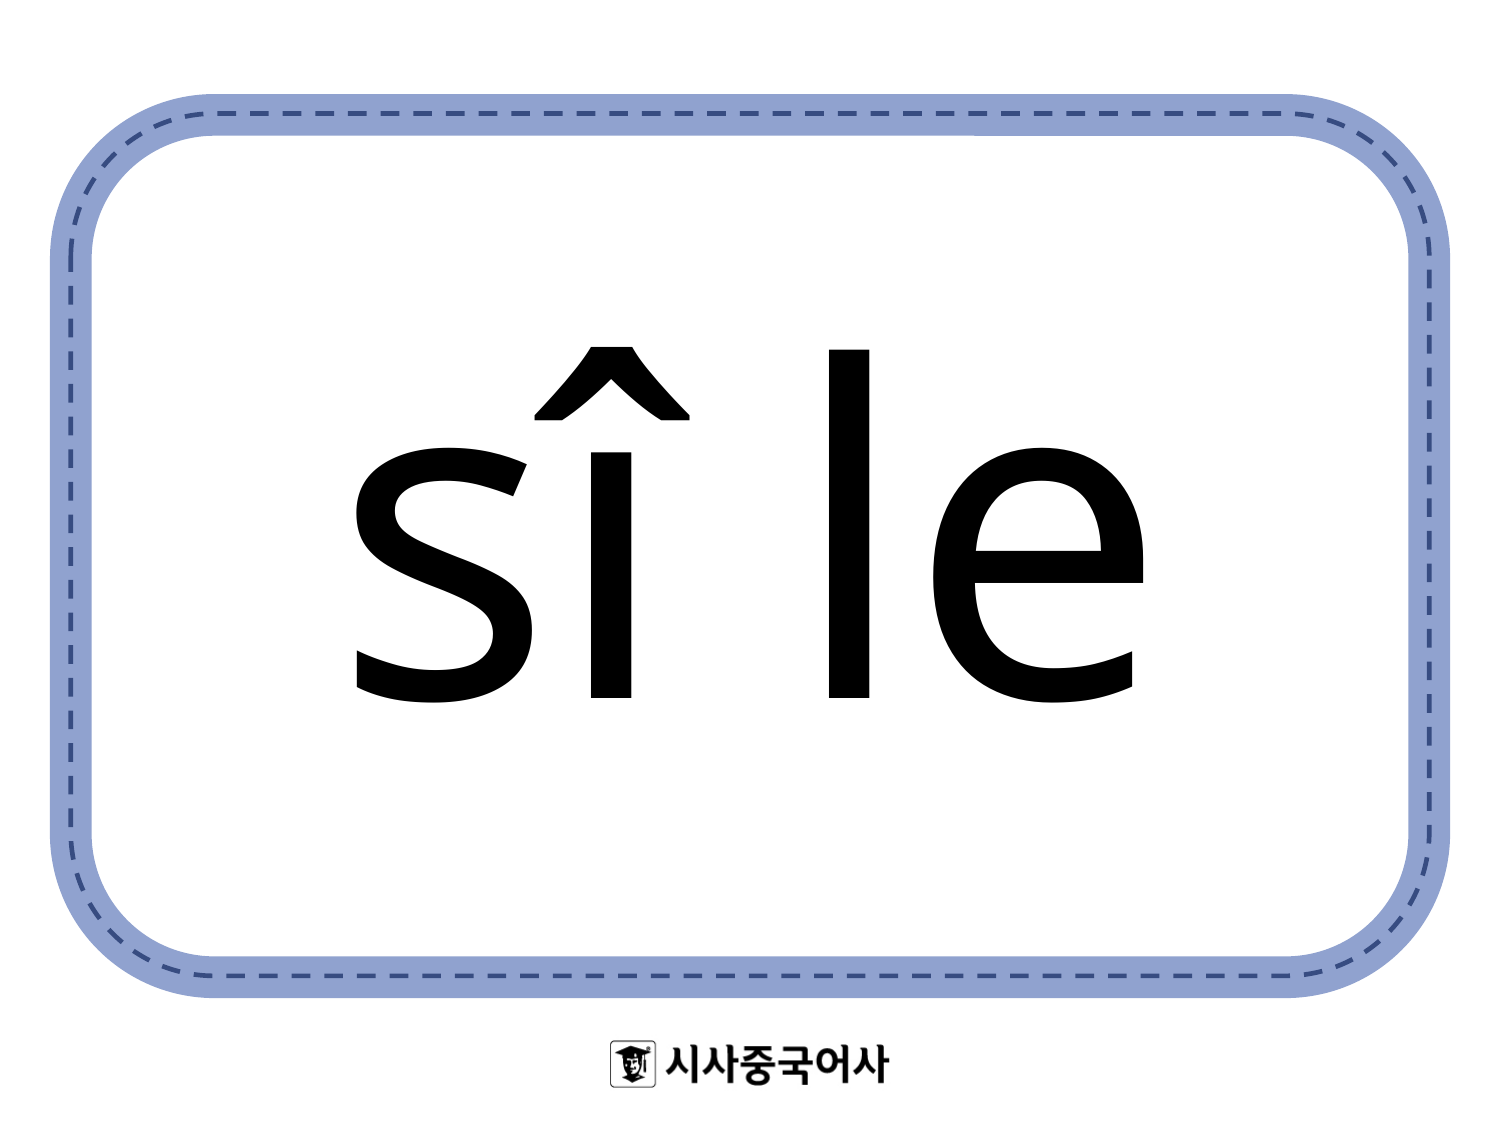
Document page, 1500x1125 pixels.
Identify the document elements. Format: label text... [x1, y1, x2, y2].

picture [602, 1034, 898, 1094]
text_box sî le [145, 184, 1354, 847]
